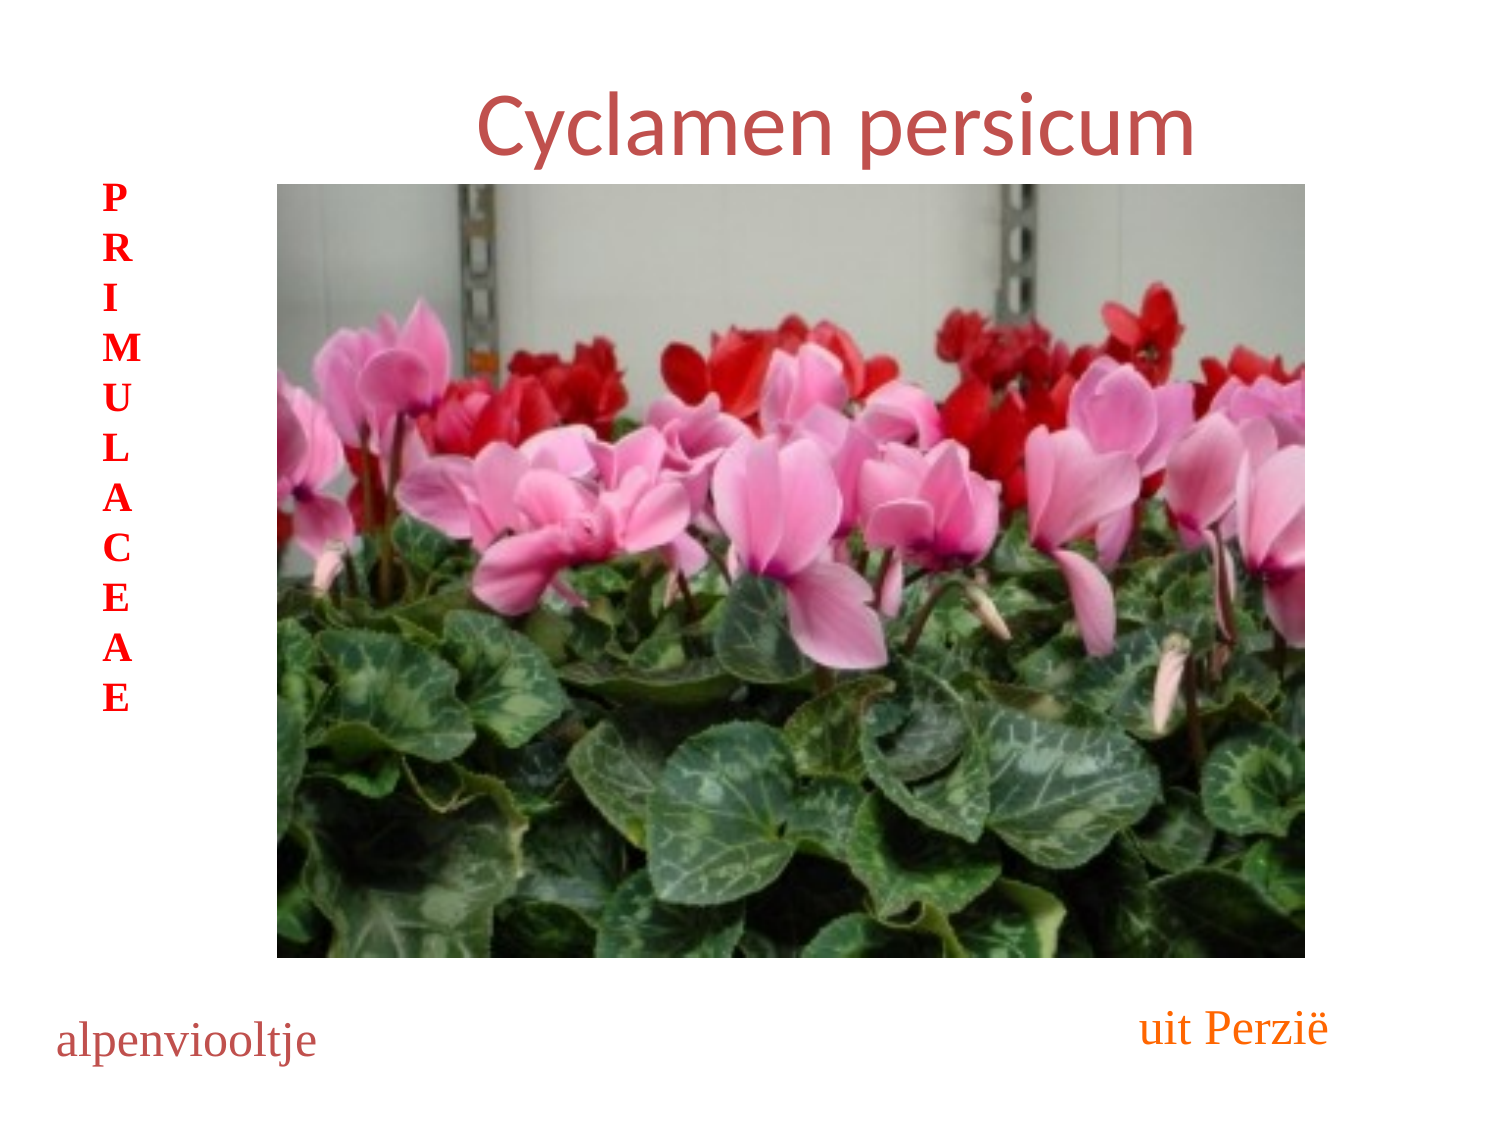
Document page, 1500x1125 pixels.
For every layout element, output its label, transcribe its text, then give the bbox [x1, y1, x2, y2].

picture [277, 184, 1306, 958]
text_box uit Perzië [631, 987, 1345, 1063]
title Cyclamen persicum [200, 24, 1475, 213]
text_box alpenviooltje [41, 999, 1104, 1075]
text_box PRIMULACEAE [87, 162, 150, 728]
